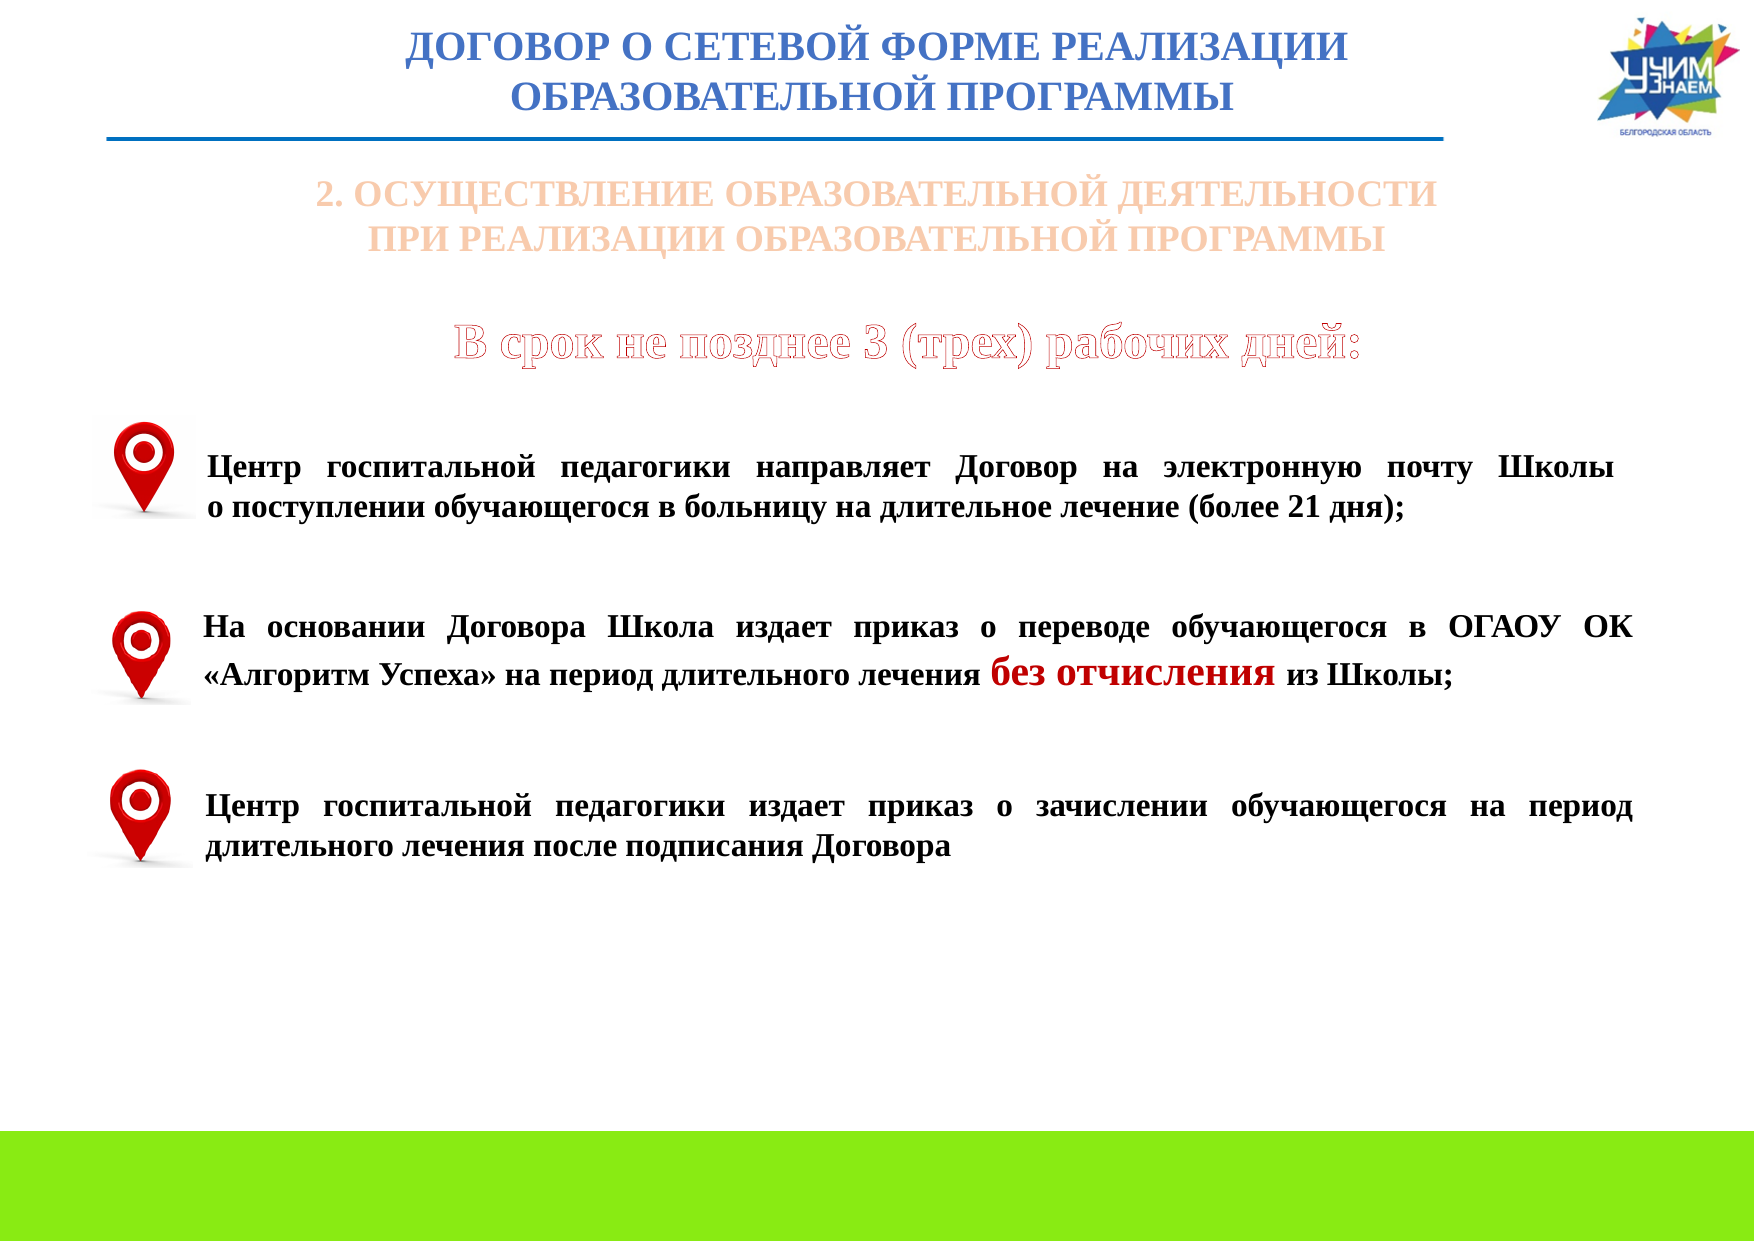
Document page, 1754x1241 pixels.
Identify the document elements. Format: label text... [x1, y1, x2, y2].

picture [106, 137, 1445, 141]
text_box В срок не позднее 3 (трех) рабочих дней: [439, 300, 1402, 376]
text_box [0, 1131, 1754, 1241]
picture [92, 415, 196, 519]
picture [87, 762, 193, 869]
picture [1597, 0, 1740, 143]
picture [90, 604, 191, 705]
text_box Центр госпитальной педагогики издает приказ о зачислении обучающегося на период длительного лечения после подписания Договора [190, 776, 1651, 871]
text_box На основании Договора Школа издает приказ о переводе обучающегося в ОГАОУ ОК «Алгоритм Успеха» на период длительного лечения без отчисления из Школы; [188, 596, 1650, 702]
text_box ДОГОВОР О СЕТЕВОЙ ФОРМЕ РЕАЛИЗАЦИИ ОБРАЗОВАТЕЛЬНОЙ ПРОГРАММЫ [283, 11, 1471, 127]
text_box Центр госпитальной педагогики направляет Договор на электронную почту Школы о поступлении обучающегося в больницу на длительное лечение (более 21 дня); [192, 436, 1656, 532]
text_box 2. ОСУЩЕСТВЛЕНИЕ ОБРАЗОВАТЕЛЬНОЙ ДЕЯТЕЛЬНОСТИ ПРИ РЕАЛИЗАЦИИ ОБРАЗОВАТЕЛЬНОЙ ПРОГРАММЫ [0, 161, 1754, 266]
